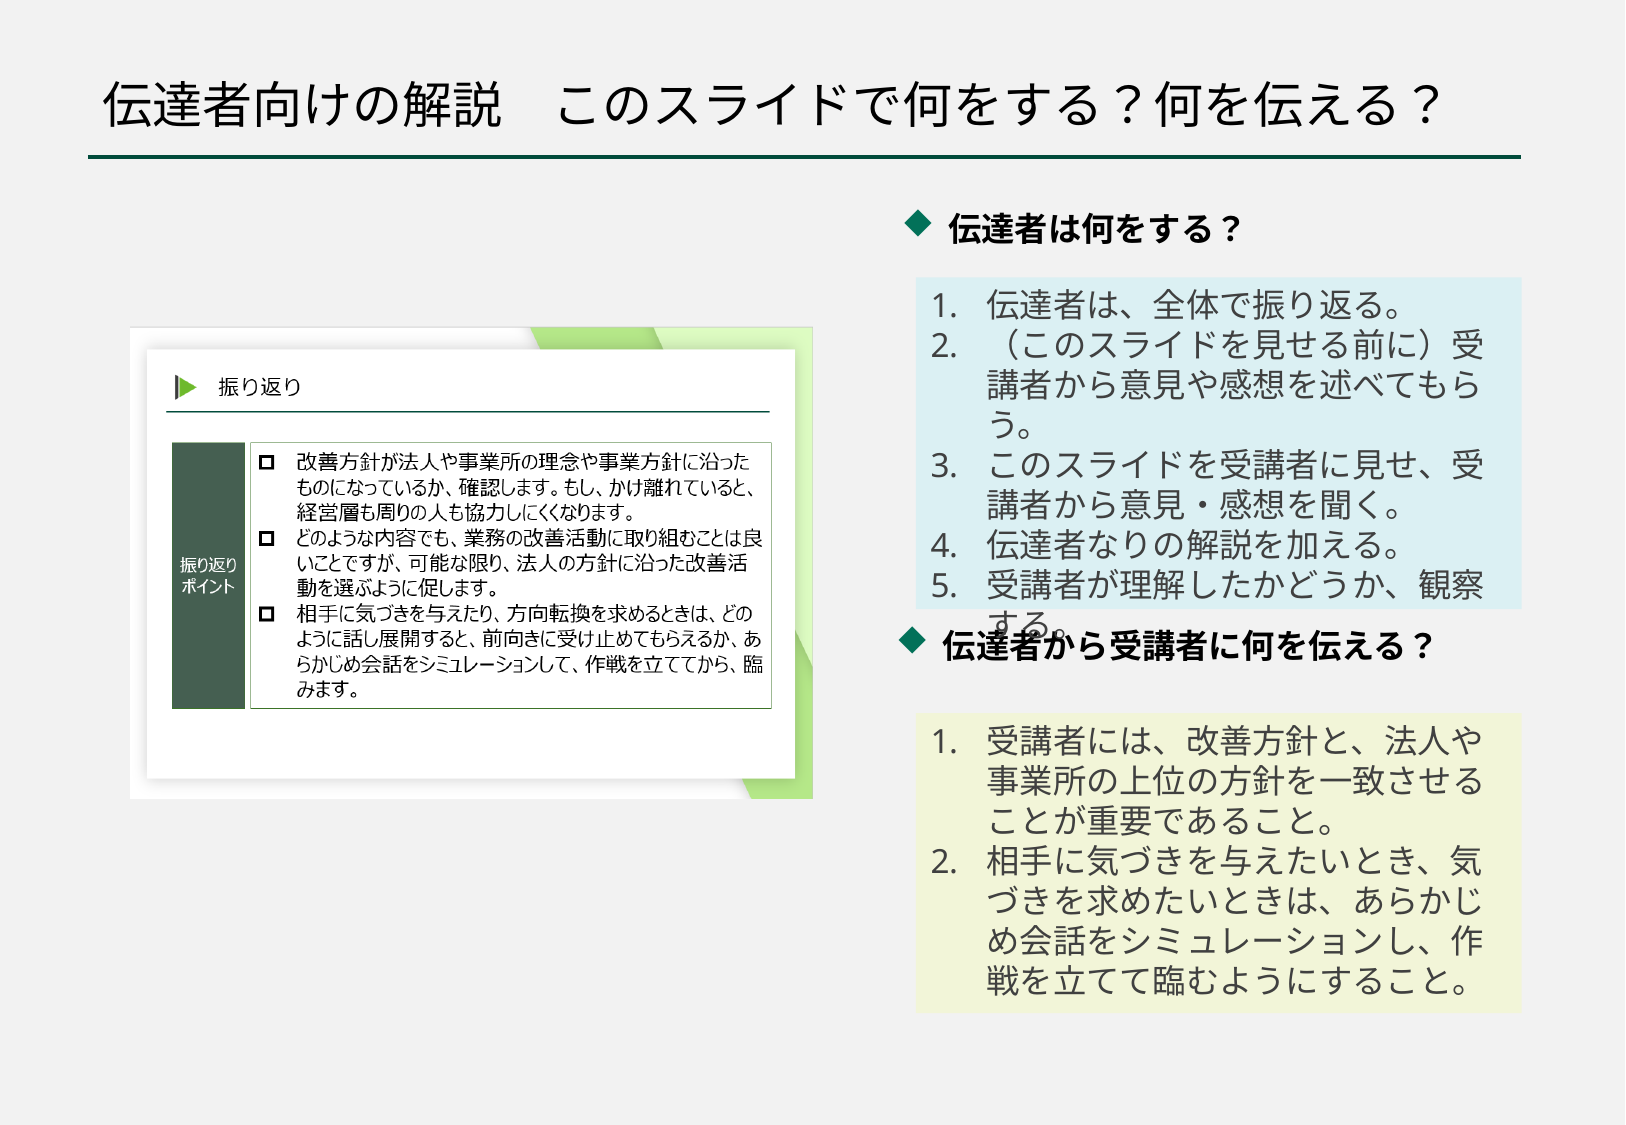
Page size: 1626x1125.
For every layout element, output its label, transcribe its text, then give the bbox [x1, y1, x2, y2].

picture [130, 326, 813, 799]
list 伝達者は、全体で振り返る。 （このスライドを見せる前に）受講者から意見や感想を述べてもらう。 このスライドを受講者に見せ、受講者から意見・感想を聞く。 伝達者なりの解説を加える。 受講者が理解したかどうか、観察する。 [915, 277, 1522, 610]
list 受講者には、改善方針と、法人や事業所の上位の方針を一致させることが重要であること。 相手に気づきを与えたいとき、気づきを求めたいときは、あらかじめ会話をシミュレーションし、作戦を立てて臨むようにすること。 [915, 713, 1522, 1014]
